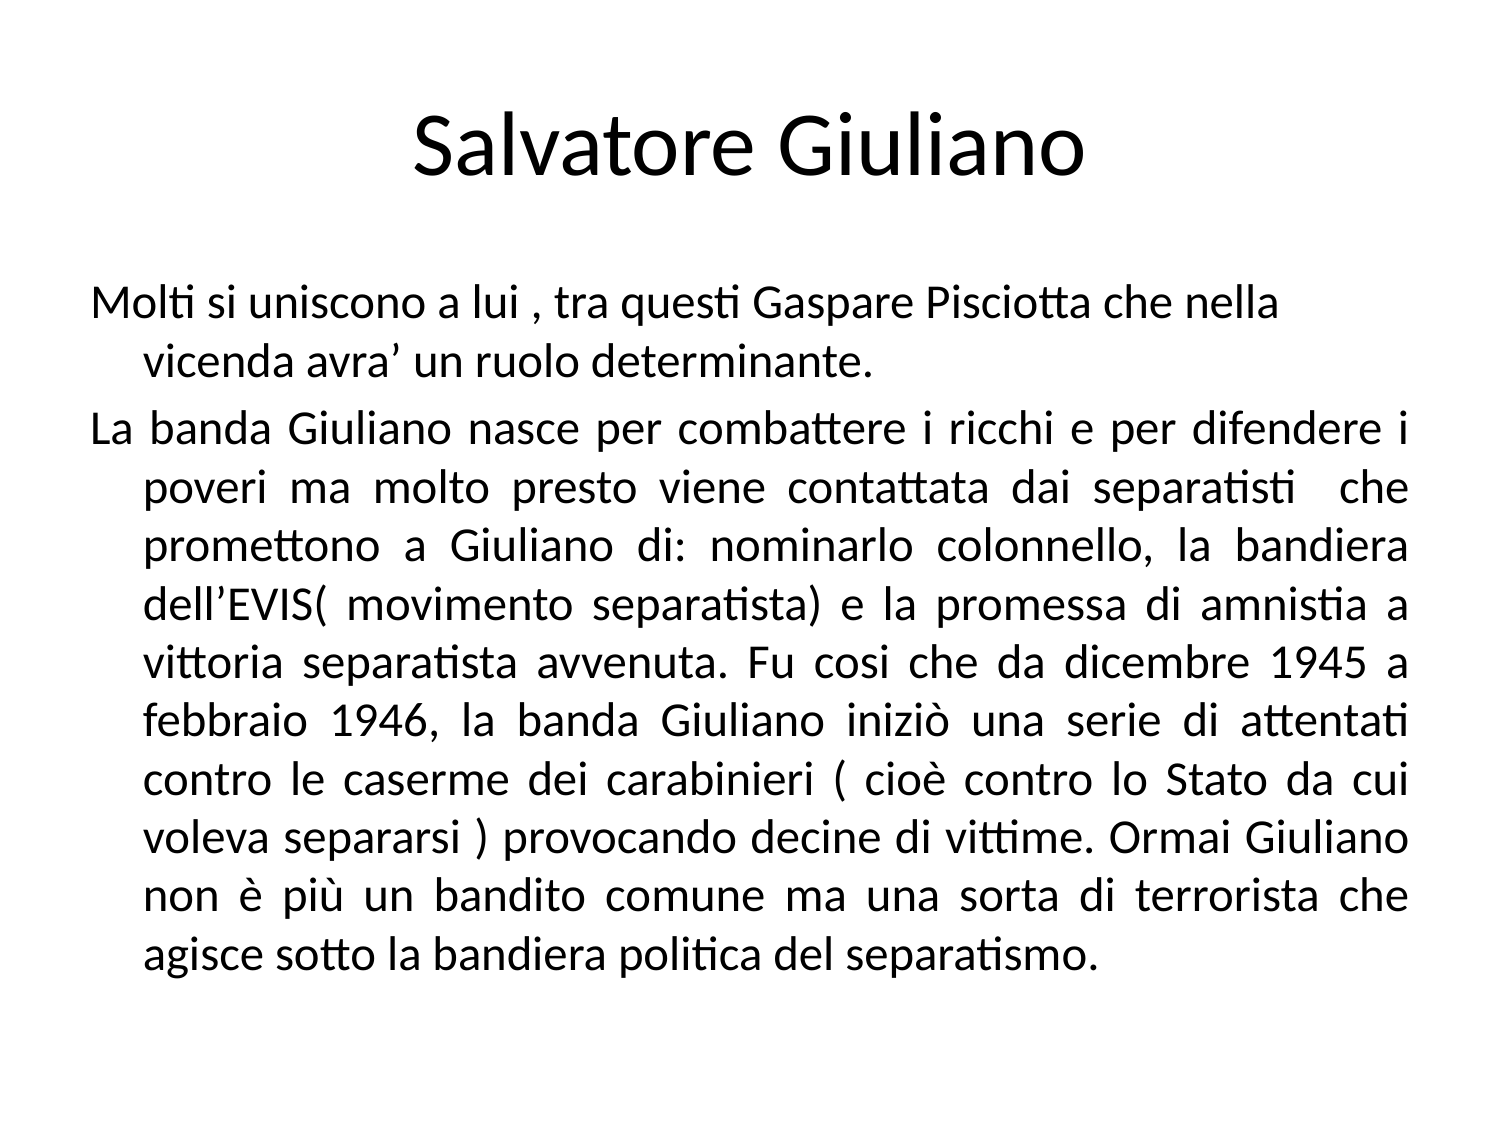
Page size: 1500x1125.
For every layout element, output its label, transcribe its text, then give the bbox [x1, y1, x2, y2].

list Molti si uniscono a lui , tra questi Gaspare Pisciotta che nella vicenda avra’ un ruolo determinante. La banda Giuliano nasce per combattere i ricchi e per difendere i poveri ma molto presto viene contattata dai separatisti che promettono a Giuliano di: nominarlo colonnello, la bandiera dell’EVIS( movimento separatista) e la promessa di amnistia a vittoria separatista avvenuta. Fu cosi che da dicembre 1945 a febbraio 1946, la banda Giuliano iniziò una serie di attentati contro le caserme dei carabinieri ( cioè contro lo Stato da cui voleva separarsi ) provocando decine di vittime. Ormai Giuliano non è più un bandito comune ma una sorta di terrorista che agisce sotto la bandiera politica del separatismo. [75, 262, 1425, 1005]
title Salvatore Giuliano [75, 45, 1425, 233]
